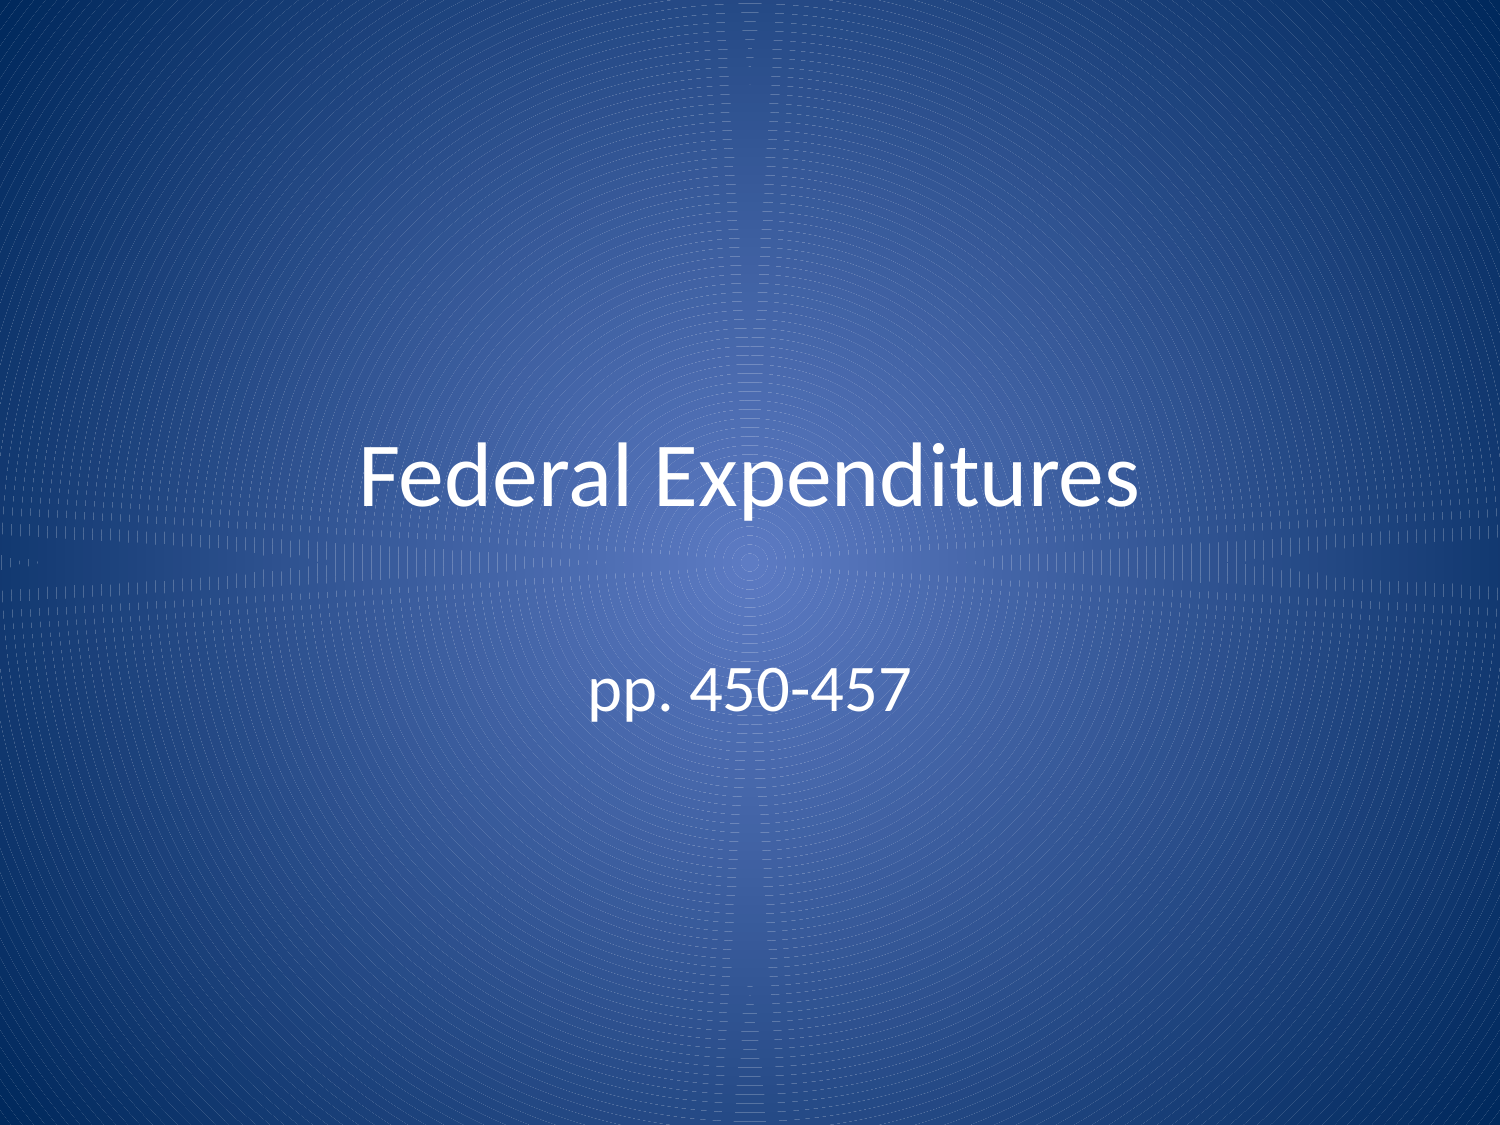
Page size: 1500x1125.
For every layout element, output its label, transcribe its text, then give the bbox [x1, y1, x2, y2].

title Federal Expenditures [112, 349, 1388, 591]
subtitle pp. 450-457 [225, 637, 1275, 925]
